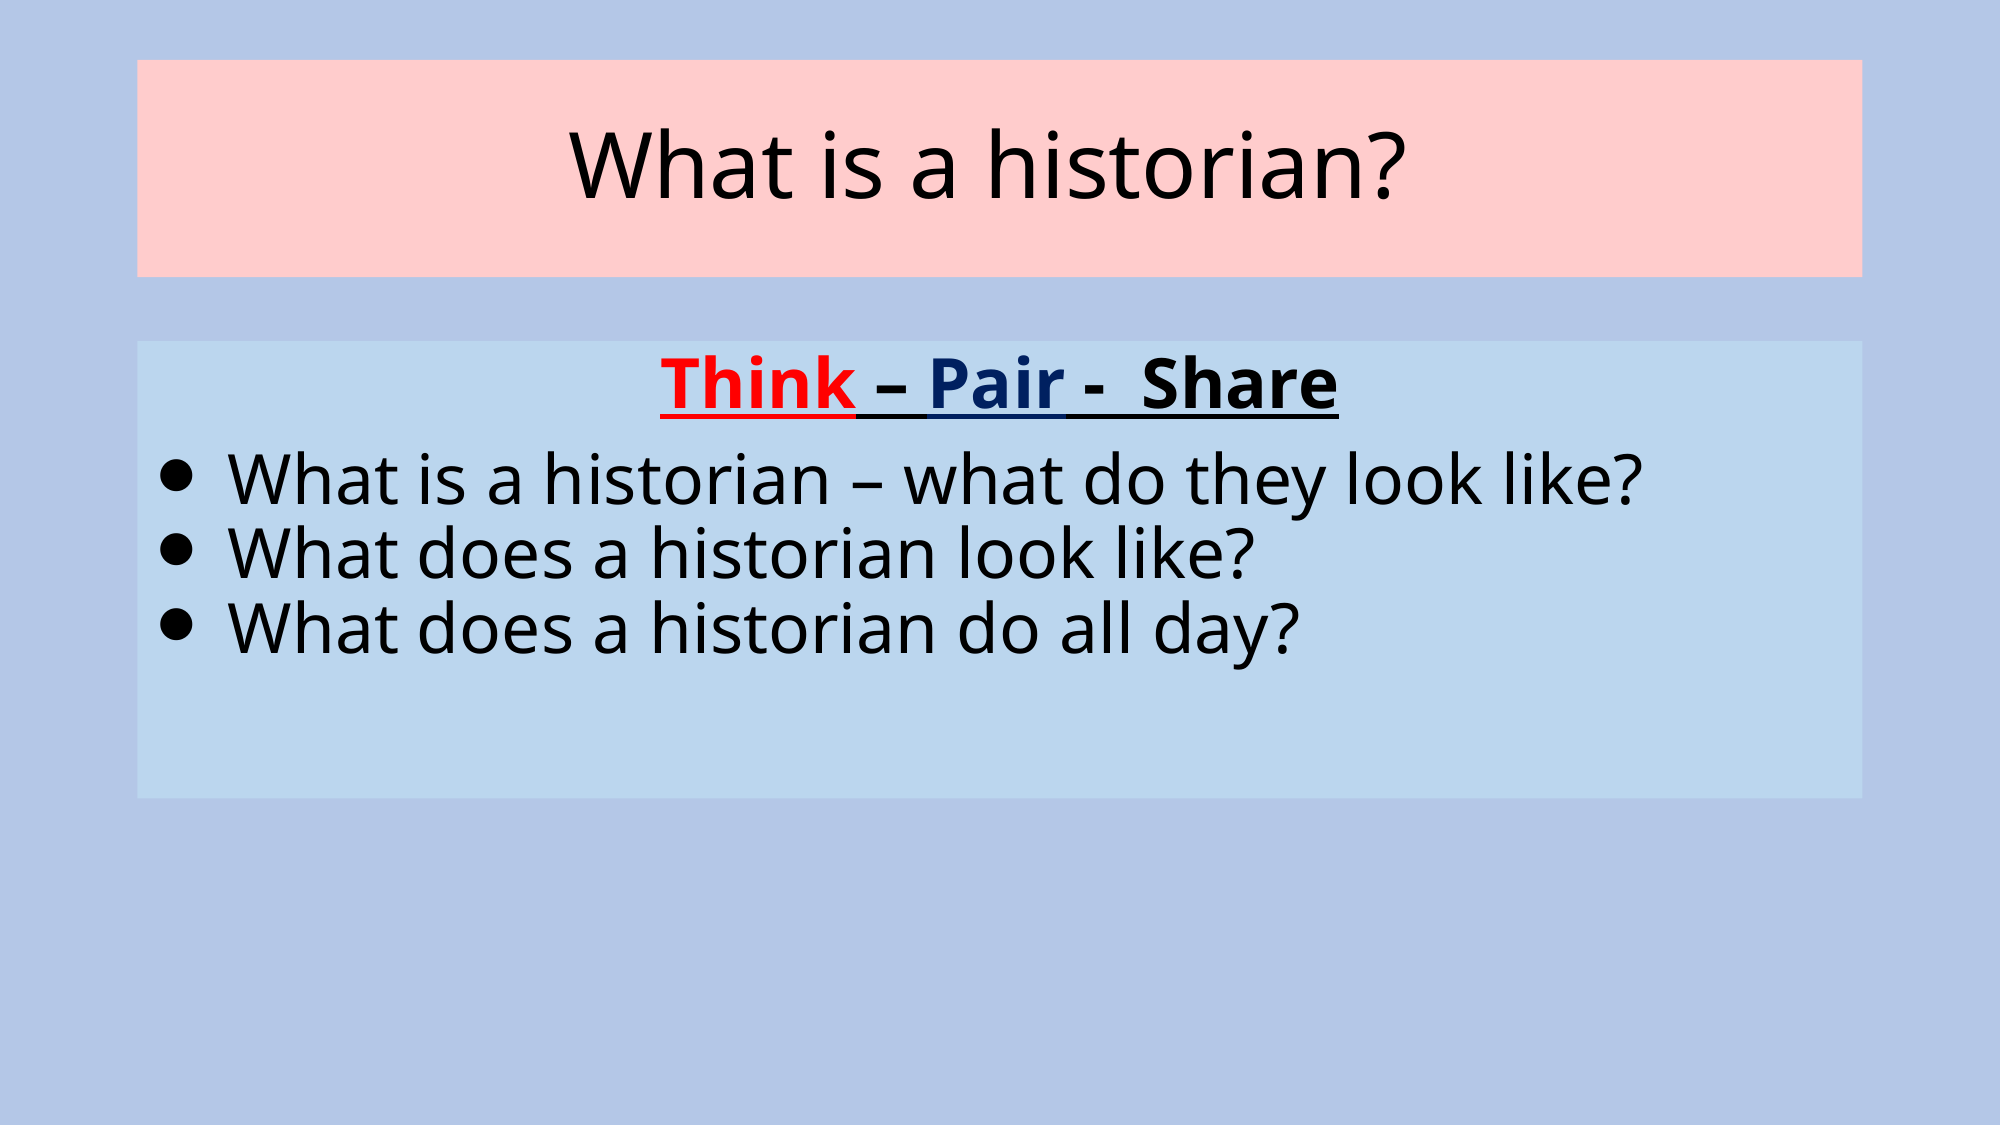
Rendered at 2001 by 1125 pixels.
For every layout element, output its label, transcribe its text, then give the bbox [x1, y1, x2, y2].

text_box Think – Pair - Share What is a historian – what do they look like? What does a historian look like? What does a historian do all day? [137, 340, 1863, 799]
text_box What is a historian? [137, 59, 1863, 278]
